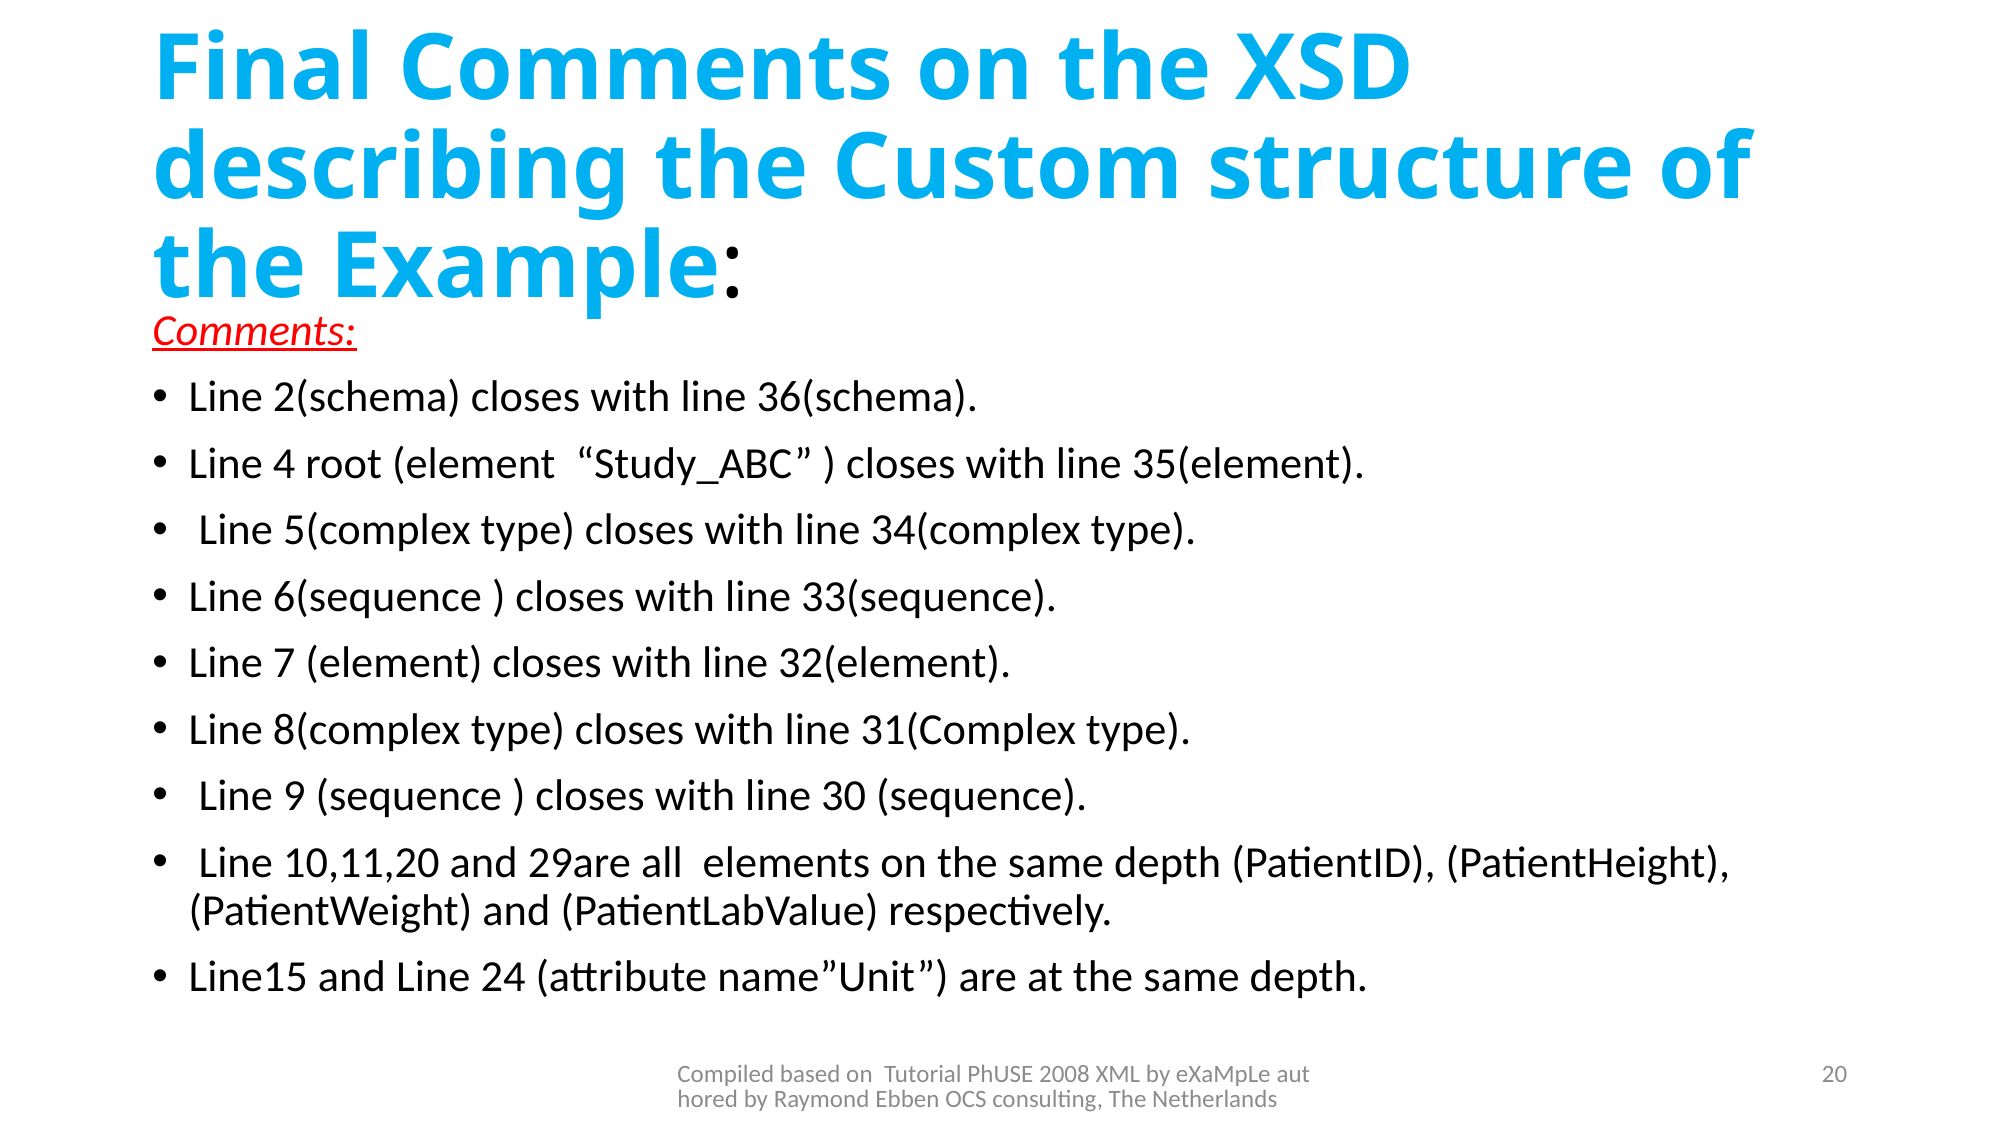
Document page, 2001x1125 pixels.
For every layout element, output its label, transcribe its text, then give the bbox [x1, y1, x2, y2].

title Final Comments on the XSD describing the Custom structure of the Example: [137, 59, 1863, 278]
slide_number 20 [1412, 1042, 1863, 1103]
footer Compiled based on Tutorial PhUSE 2008 XML by eXaMpLe authored by Raymond Ebben OCS consulting, The Netherlands [662, 1042, 1338, 1103]
list Comments: Line 2(schema) closes with line 36(schema). Line 4 root (element “Study_ABC” ) closes with line 35(element). Line 5(complex type) closes with line 34(complex type). Line 6(sequence ) closes with line 33(sequence). Line 7 (element) closes with line 32(element). Line 8(complex type) closes with line 31(Complex type). Line 9 (sequence ) closes with line 30 (sequence). Line 10,11,20 and 29are all elements on the same depth (PatientID), (PatientHeight), (PatientWeight) and (PatientLabValue) respectively. Line15 and Line 24 (attribute name”Unit”) are at the same depth. [137, 299, 1863, 1014]
